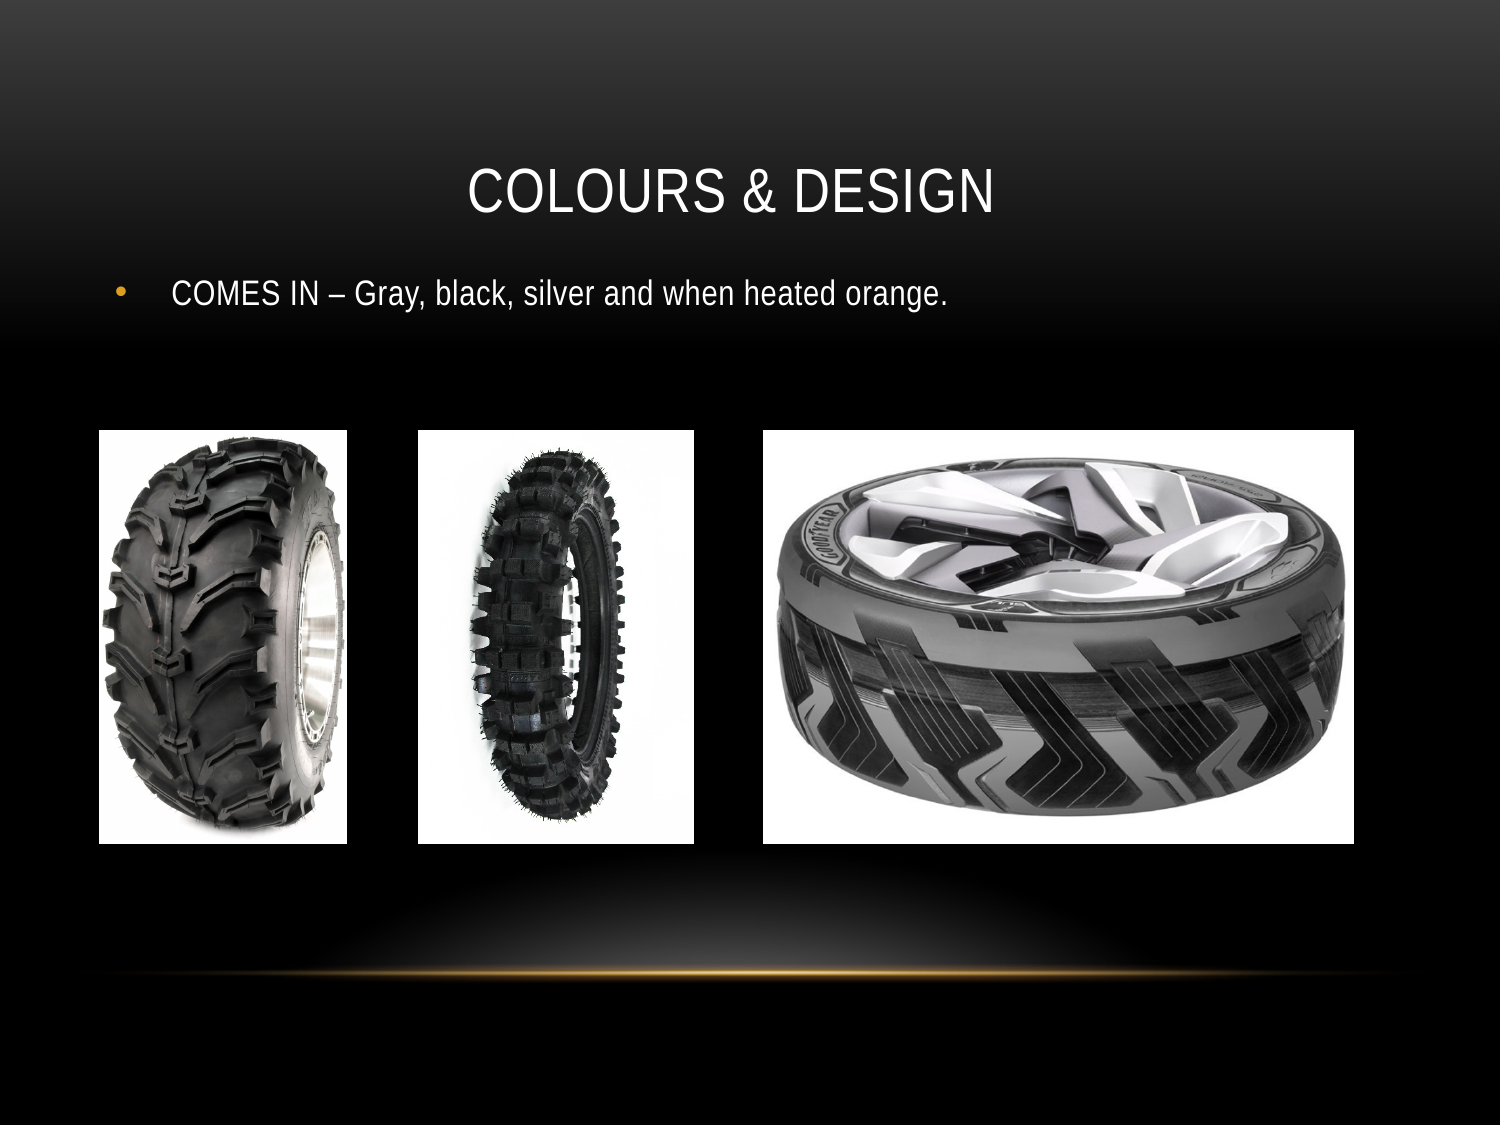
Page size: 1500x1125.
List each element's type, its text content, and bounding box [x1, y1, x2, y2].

title COLOURS & DESIGN [99, 45, 1400, 233]
picture [0, 0, 1500, 1125]
list COMES IN – Gray, black, silver and when heated orange. [99, 262, 1400, 938]
